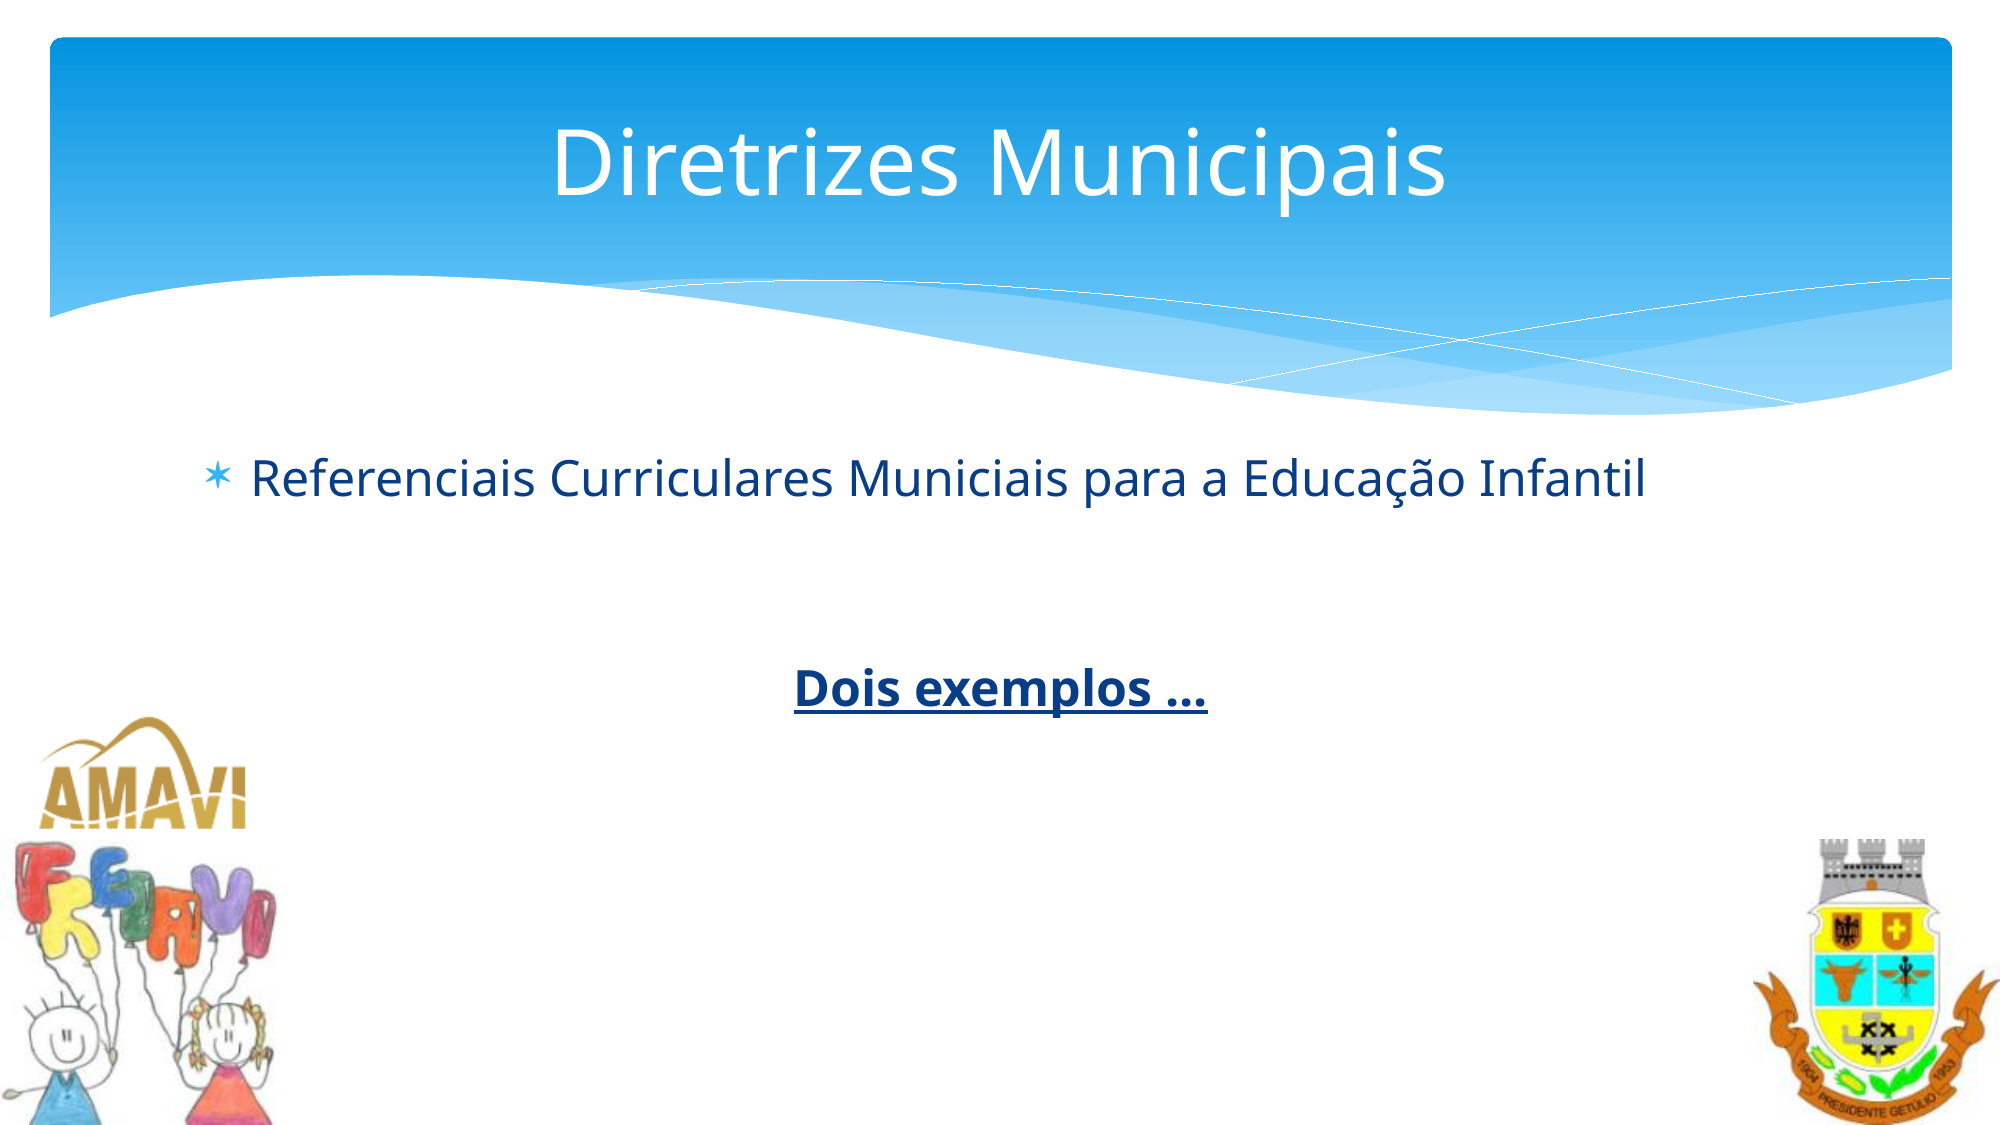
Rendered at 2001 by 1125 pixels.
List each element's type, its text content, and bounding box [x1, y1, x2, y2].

picture [1752, 839, 2000, 1125]
list Referenciais Curriculares Municiais para a Educação Infantil Dois exemplos ... [190, 438, 1812, 1005]
title Diretrizes Municipais [99, 55, 1900, 261]
picture [0, 700, 286, 1125]
